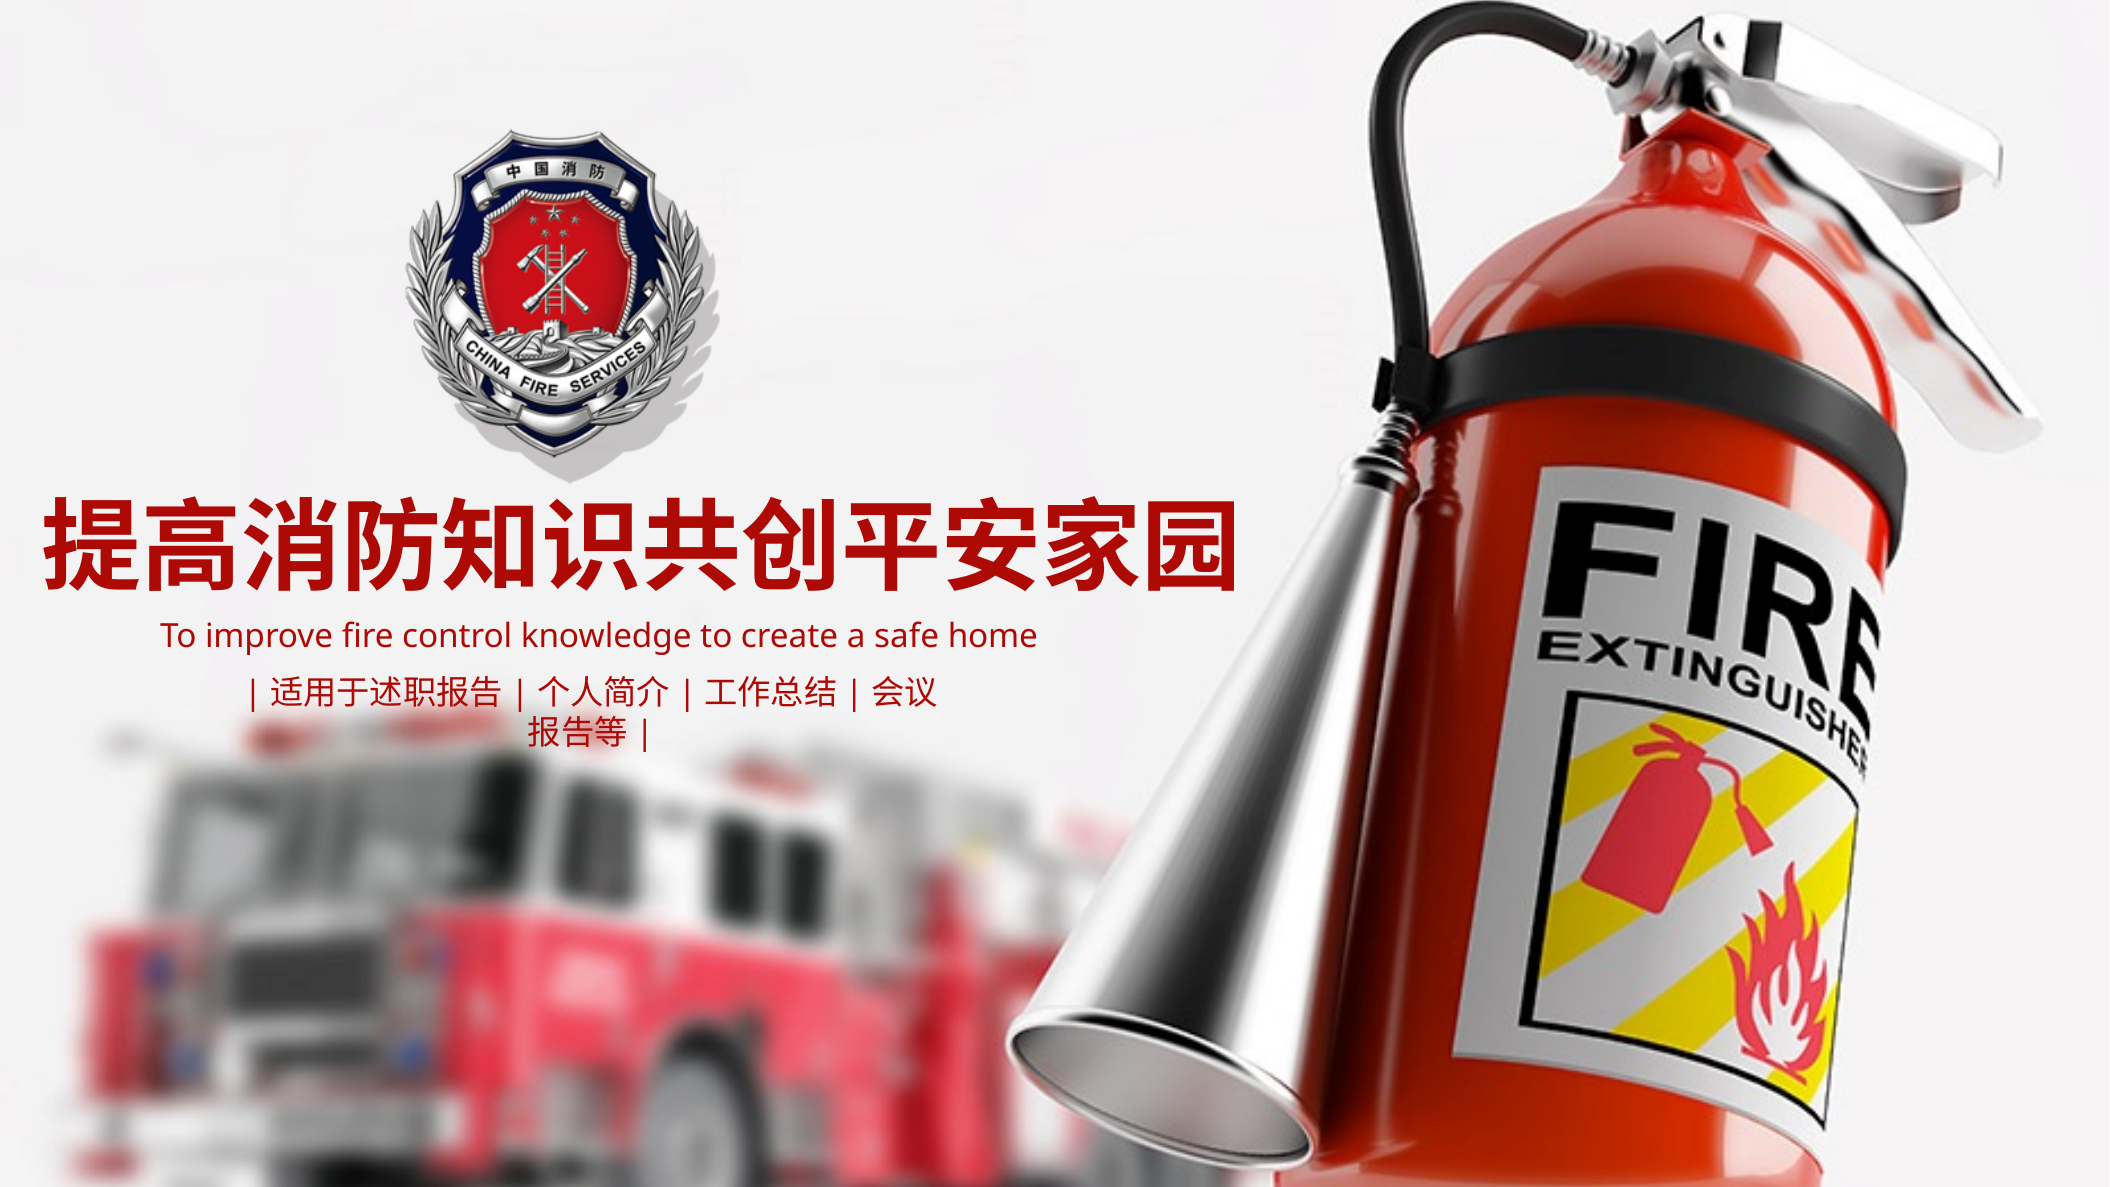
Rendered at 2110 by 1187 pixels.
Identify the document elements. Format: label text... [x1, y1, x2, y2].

text_box [0, 0, 2110, 1187]
text_box 提高消防知识共创平安家园 [15, 475, 1268, 610]
text_box To improve fire control knowledge to create a safe home [97, 607, 1102, 662]
text_box |适用于述职报告|个人简介|工作总结|会议报告等| [215, 664, 966, 759]
picture [357, 120, 740, 525]
